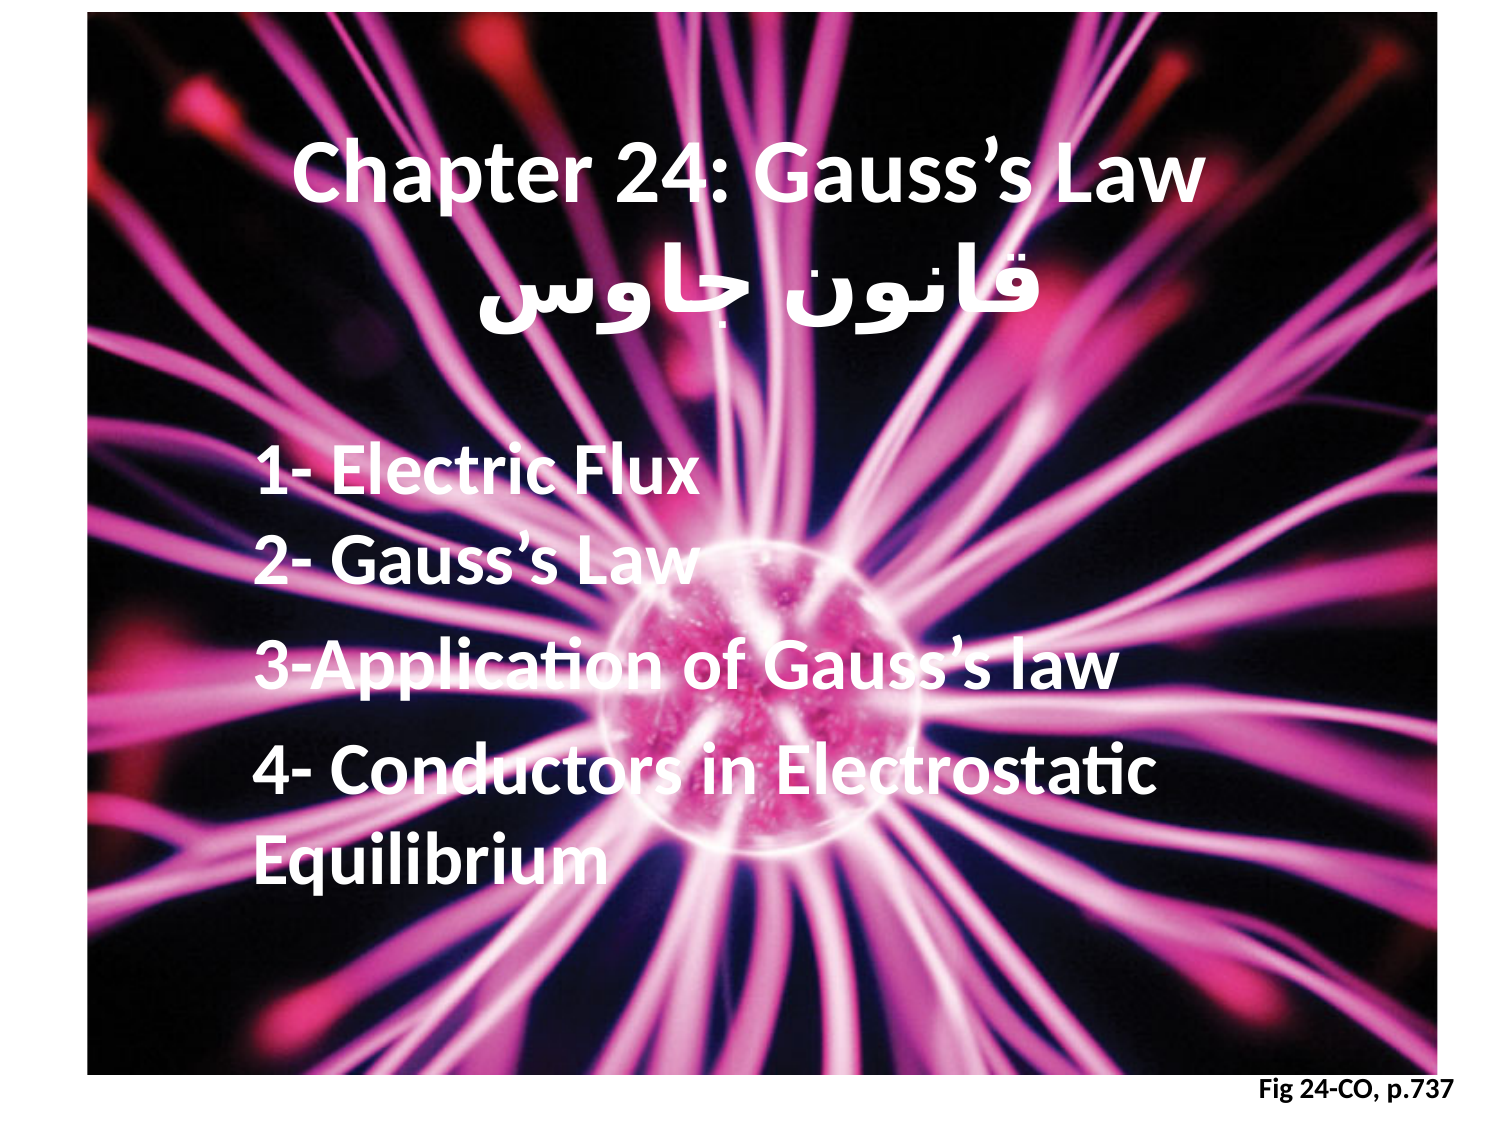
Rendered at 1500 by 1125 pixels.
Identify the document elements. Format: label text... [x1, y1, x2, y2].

text_box 1- Electric Flux 2- Gauss’s Law 3-Application of Gauss’s law 4- Conductors in Electrostatic Equilibrium [237, 412, 1288, 882]
text_box Chapter 24: Gauss’s Law قانون جاوس [112, 99, 1388, 342]
text_box Fig 24-CO, p.737 [1243, 1062, 1470, 1113]
text_box [87, 12, 1438, 1075]
